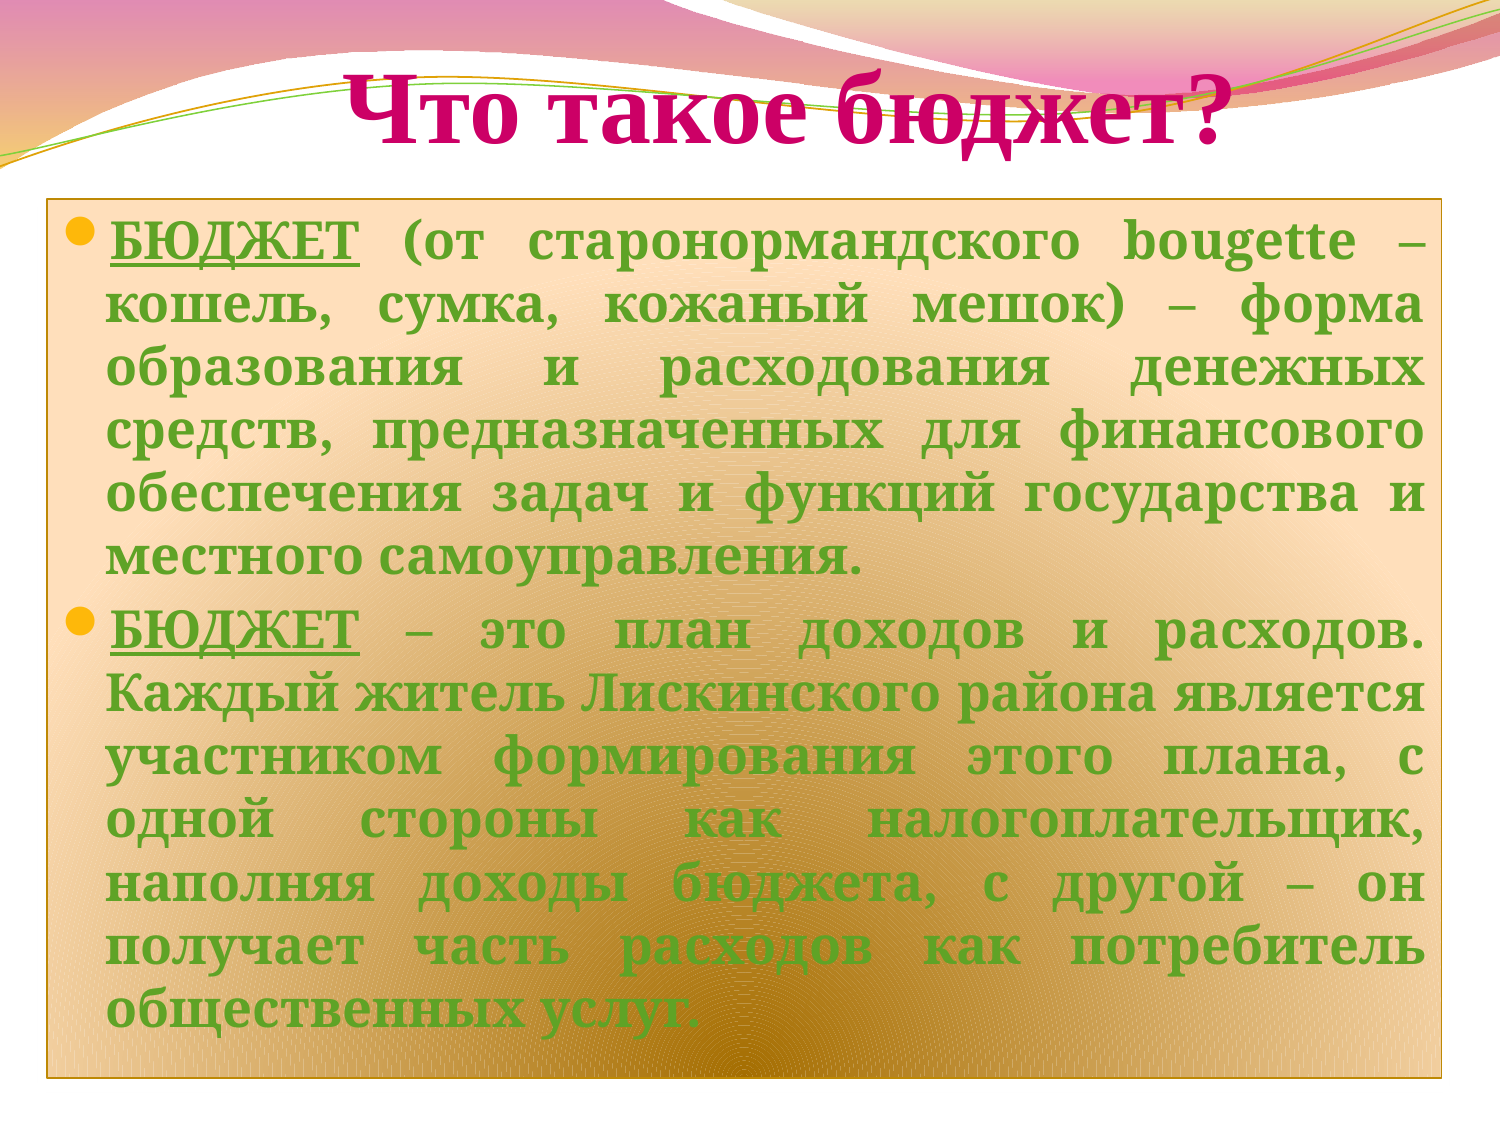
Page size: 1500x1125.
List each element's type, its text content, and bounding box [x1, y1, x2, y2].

title Что такое бюджет? [75, 0, 1425, 164]
list БЮДЖЕТ (от старонормандского bougette – кошель, сумка, кожаный мешок) – форма образования и расходования денежных средств, предназначенных для финансового обеспечения задач и функций государства и местного самоуправления. БЮДЖЕТ – это план доходов и расходов. Каждый житель Лискинского района является участником формирования этого плана, с одной стороны как налогоплательщик, наполняя доходы бюджета, с другой – он получает часть расходов как потребитель общественных услуг. [46, 198, 1442, 1079]
